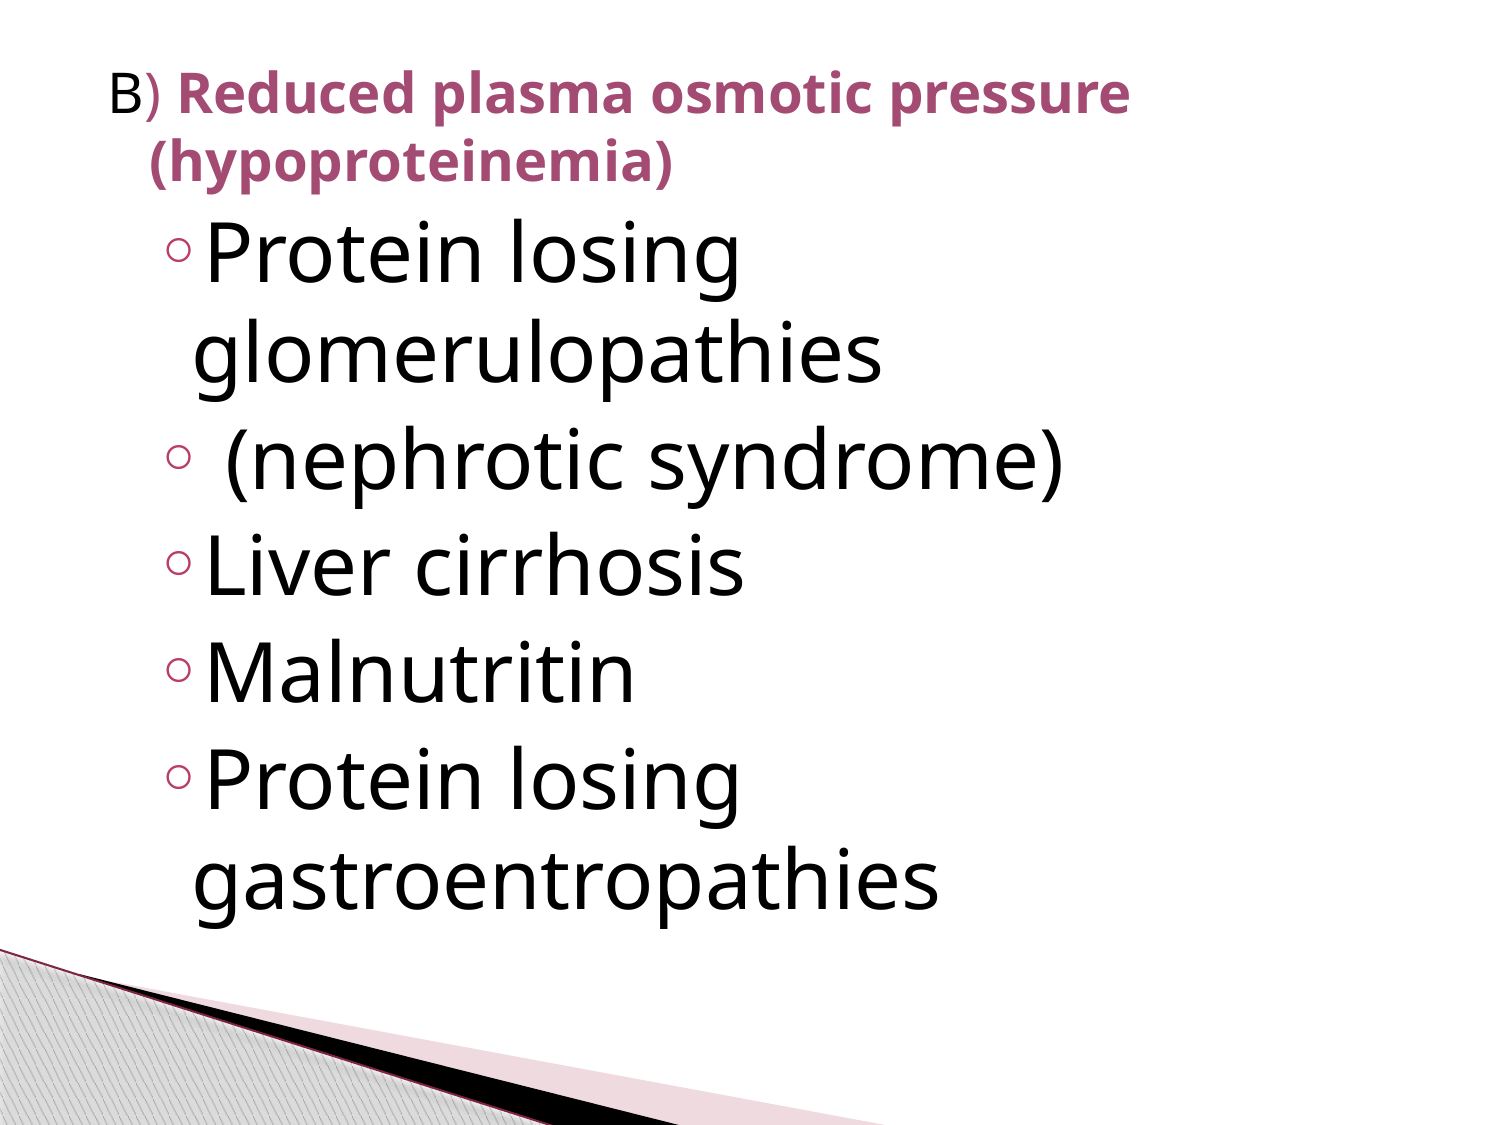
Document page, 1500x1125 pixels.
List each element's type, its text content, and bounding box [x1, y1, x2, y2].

list B) Reduced plasma osmotic pressure (hypoproteinemia) Protein losing glomerulopathies (nephrotic syndrome) Liver cirrhosis Malnutritin Protein losing gastroentropathies [75, 50, 1425, 1000]
